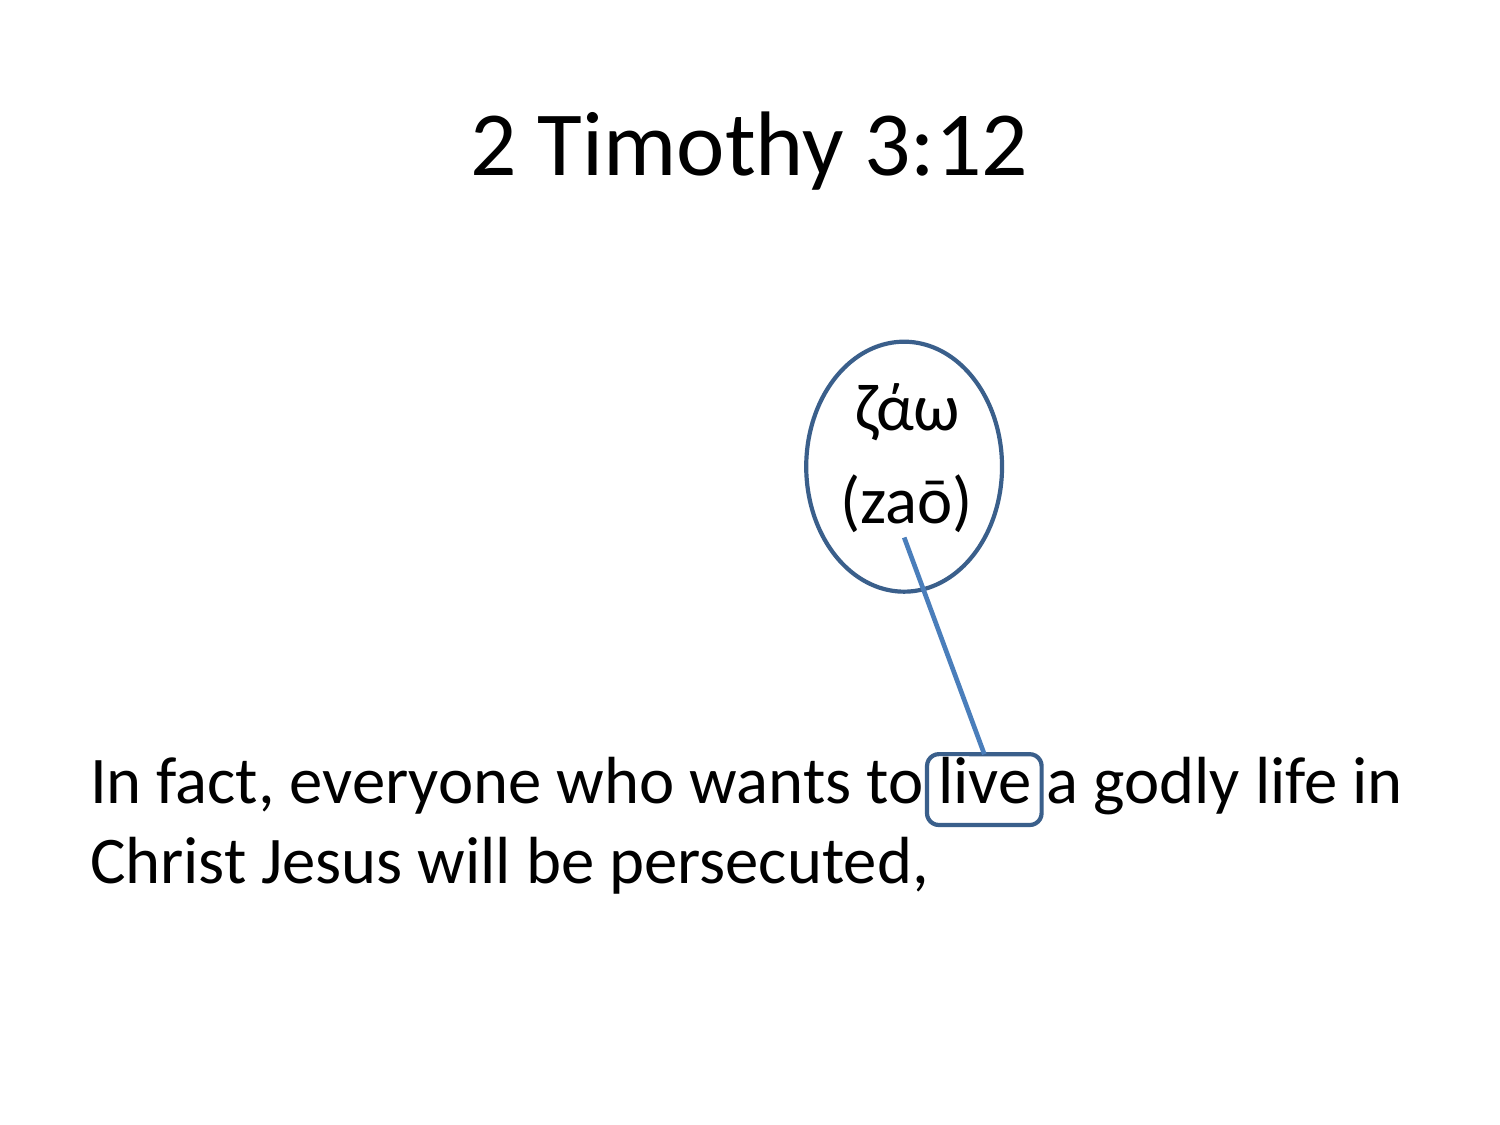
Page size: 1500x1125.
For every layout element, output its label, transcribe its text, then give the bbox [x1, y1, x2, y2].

text_box [924, 752, 1044, 828]
text_box [804, 339, 1005, 594]
title 2 Timothy 3:12 [75, 45, 1425, 233]
list ζάω (zaō) In fact, everyone who wants to live a godly life in Christ Jesus will be persecuted, [75, 262, 1425, 1005]
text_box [903, 591, 985, 755]
